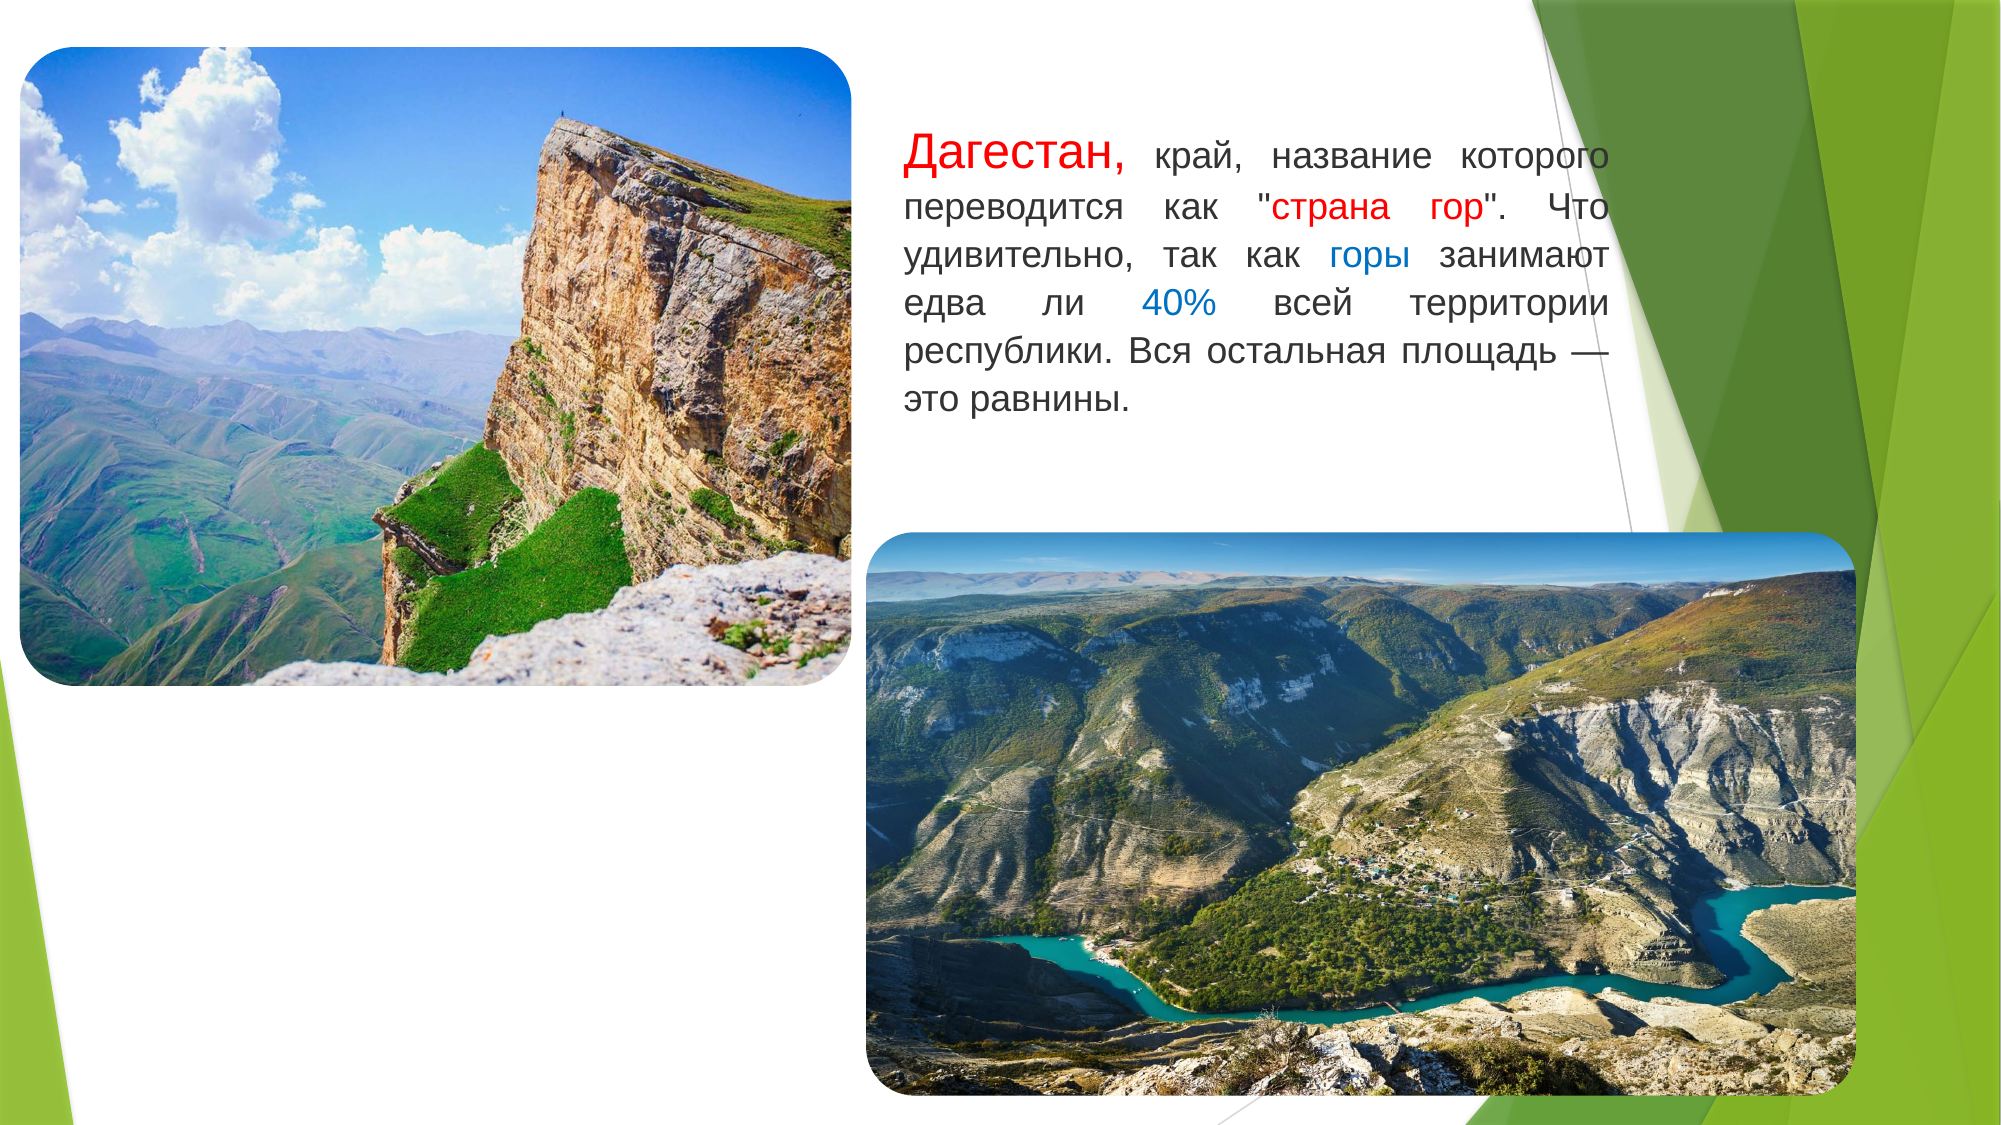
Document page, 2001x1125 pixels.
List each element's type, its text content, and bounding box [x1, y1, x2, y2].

text_box Дагестан, край, название которого переводится как "страна гор". Что удивительно, так как горы занимают едва ли 40% всей территории республики. Вся остальная площадь — это равнины. [888, 106, 1625, 427]
picture [19, 46, 852, 687]
picture [865, 531, 1857, 1097]
